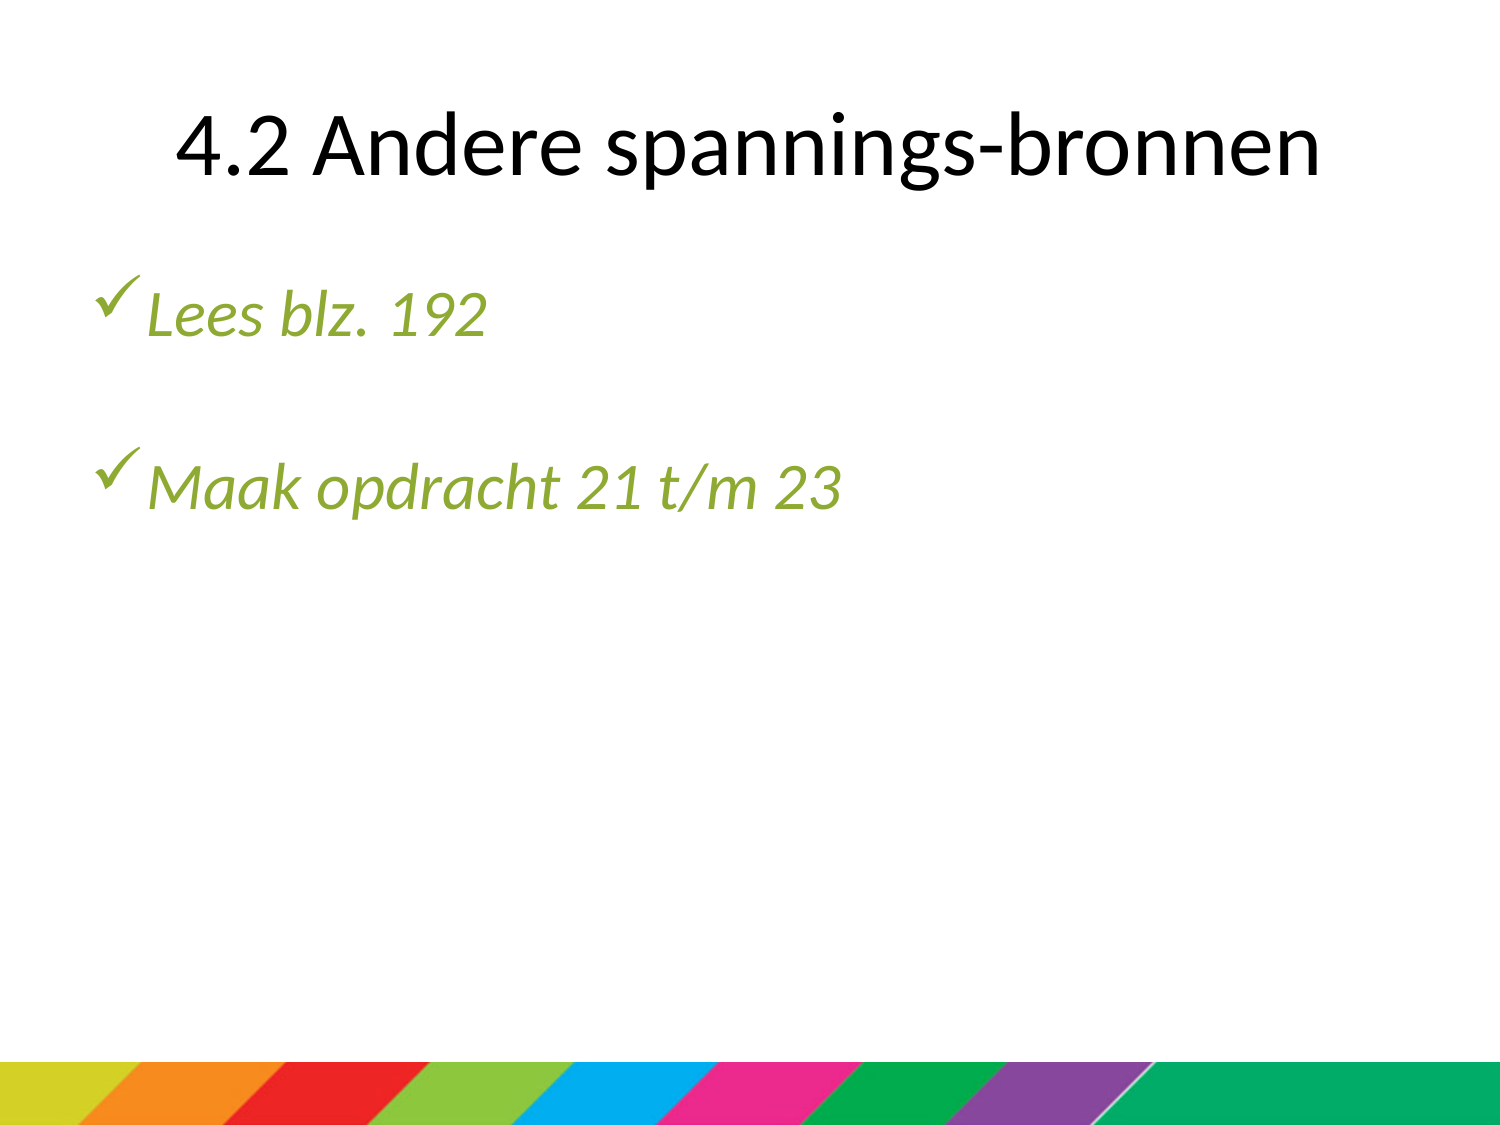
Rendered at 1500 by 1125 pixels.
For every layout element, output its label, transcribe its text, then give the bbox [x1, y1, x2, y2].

picture [0, 1062, 574, 1125]
title 4.2 Andere spannings-bronnen [75, 45, 1425, 233]
picture [656, 1062, 1500, 1125]
list Lees blz. 192 Maak opdracht 21 t/m 23 [75, 262, 1425, 1005]
